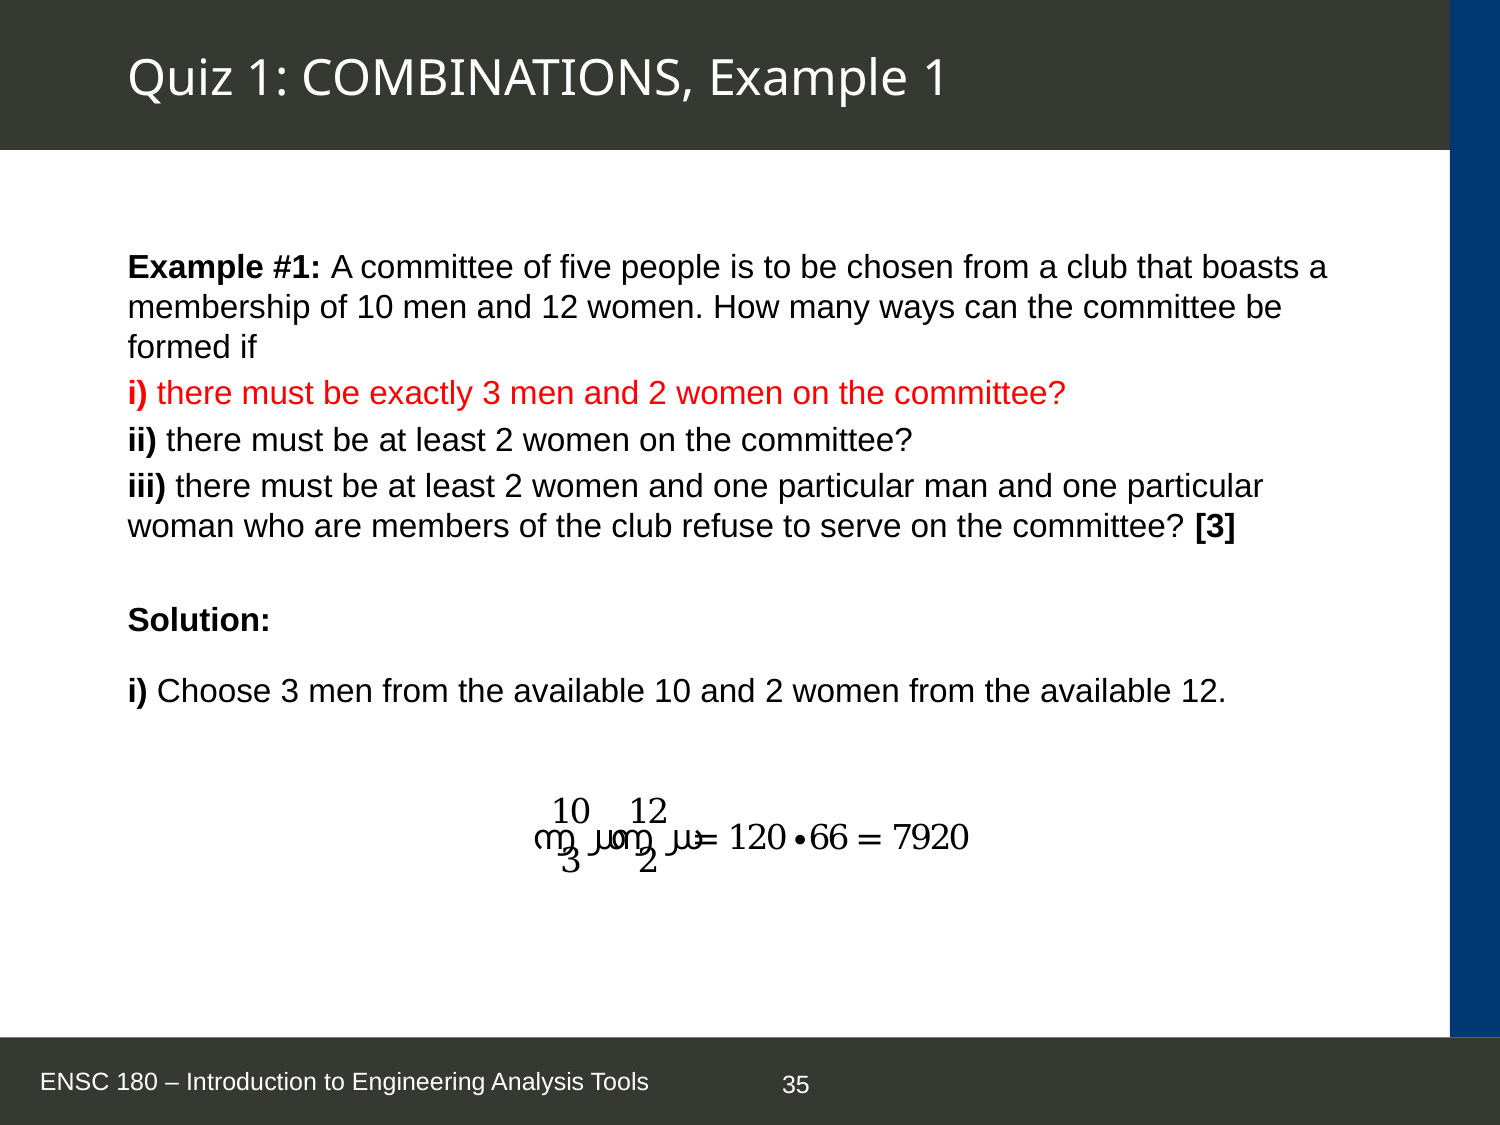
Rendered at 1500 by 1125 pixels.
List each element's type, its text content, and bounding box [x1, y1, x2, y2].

title Quiz 1: COMBINATIONS, Example 1 [112, 37, 1450, 138]
list Example #1: A committee of five people is to be chosen from a club that boasts a membership of 10 men and 12 women. How many ways can the committee be formed if i) there must be exactly 3 men and 2 women on the committee? ii) there must be at least 2 women on the committee? iii) there must be at least 2 women and one particular man and one particular woman who are members of the club refuse to serve on the committee? [3] Solution: i) Choose 3 men from the available 10 and 2 women from the available 12. [112, 237, 1388, 1029]
footer ENSC 180 – Introduction to Engineering Analysis Tools [24, 1057, 740, 1113]
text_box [500, 796, 1002, 956]
